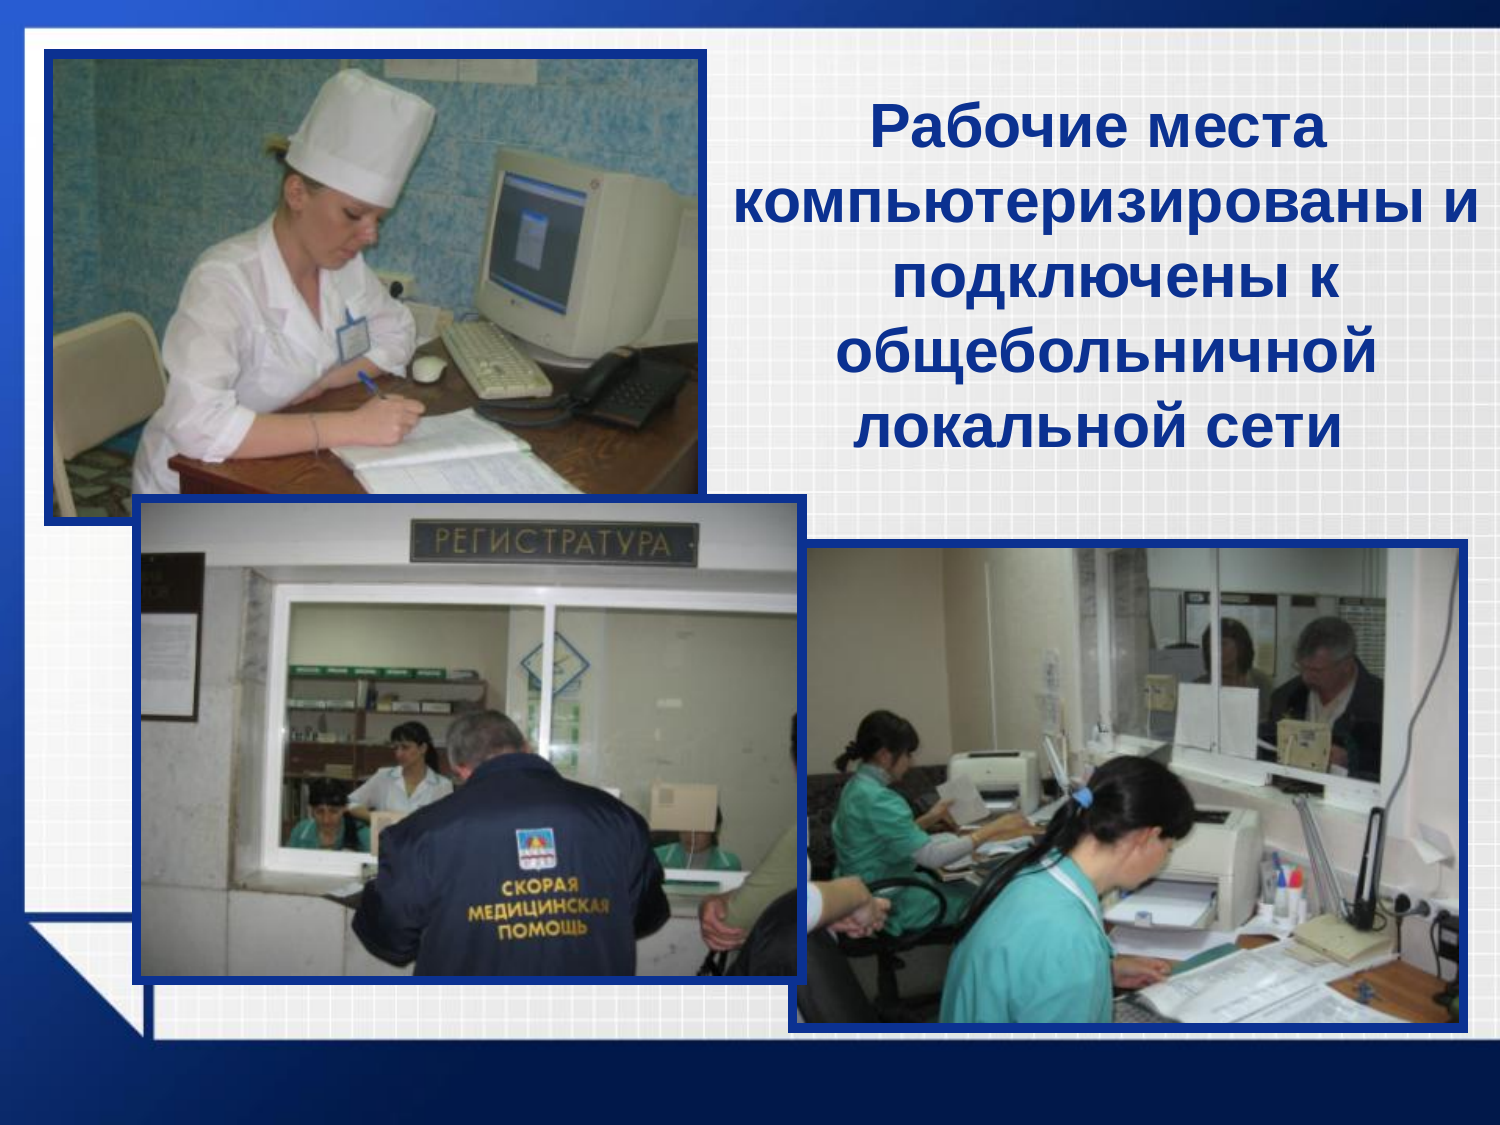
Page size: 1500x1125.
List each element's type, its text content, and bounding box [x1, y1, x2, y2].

picture [0, 0, 1500, 1125]
text_box Рабочие места компьютеризированы и подключены к общебольничной локальной сети [714, 78, 1500, 468]
